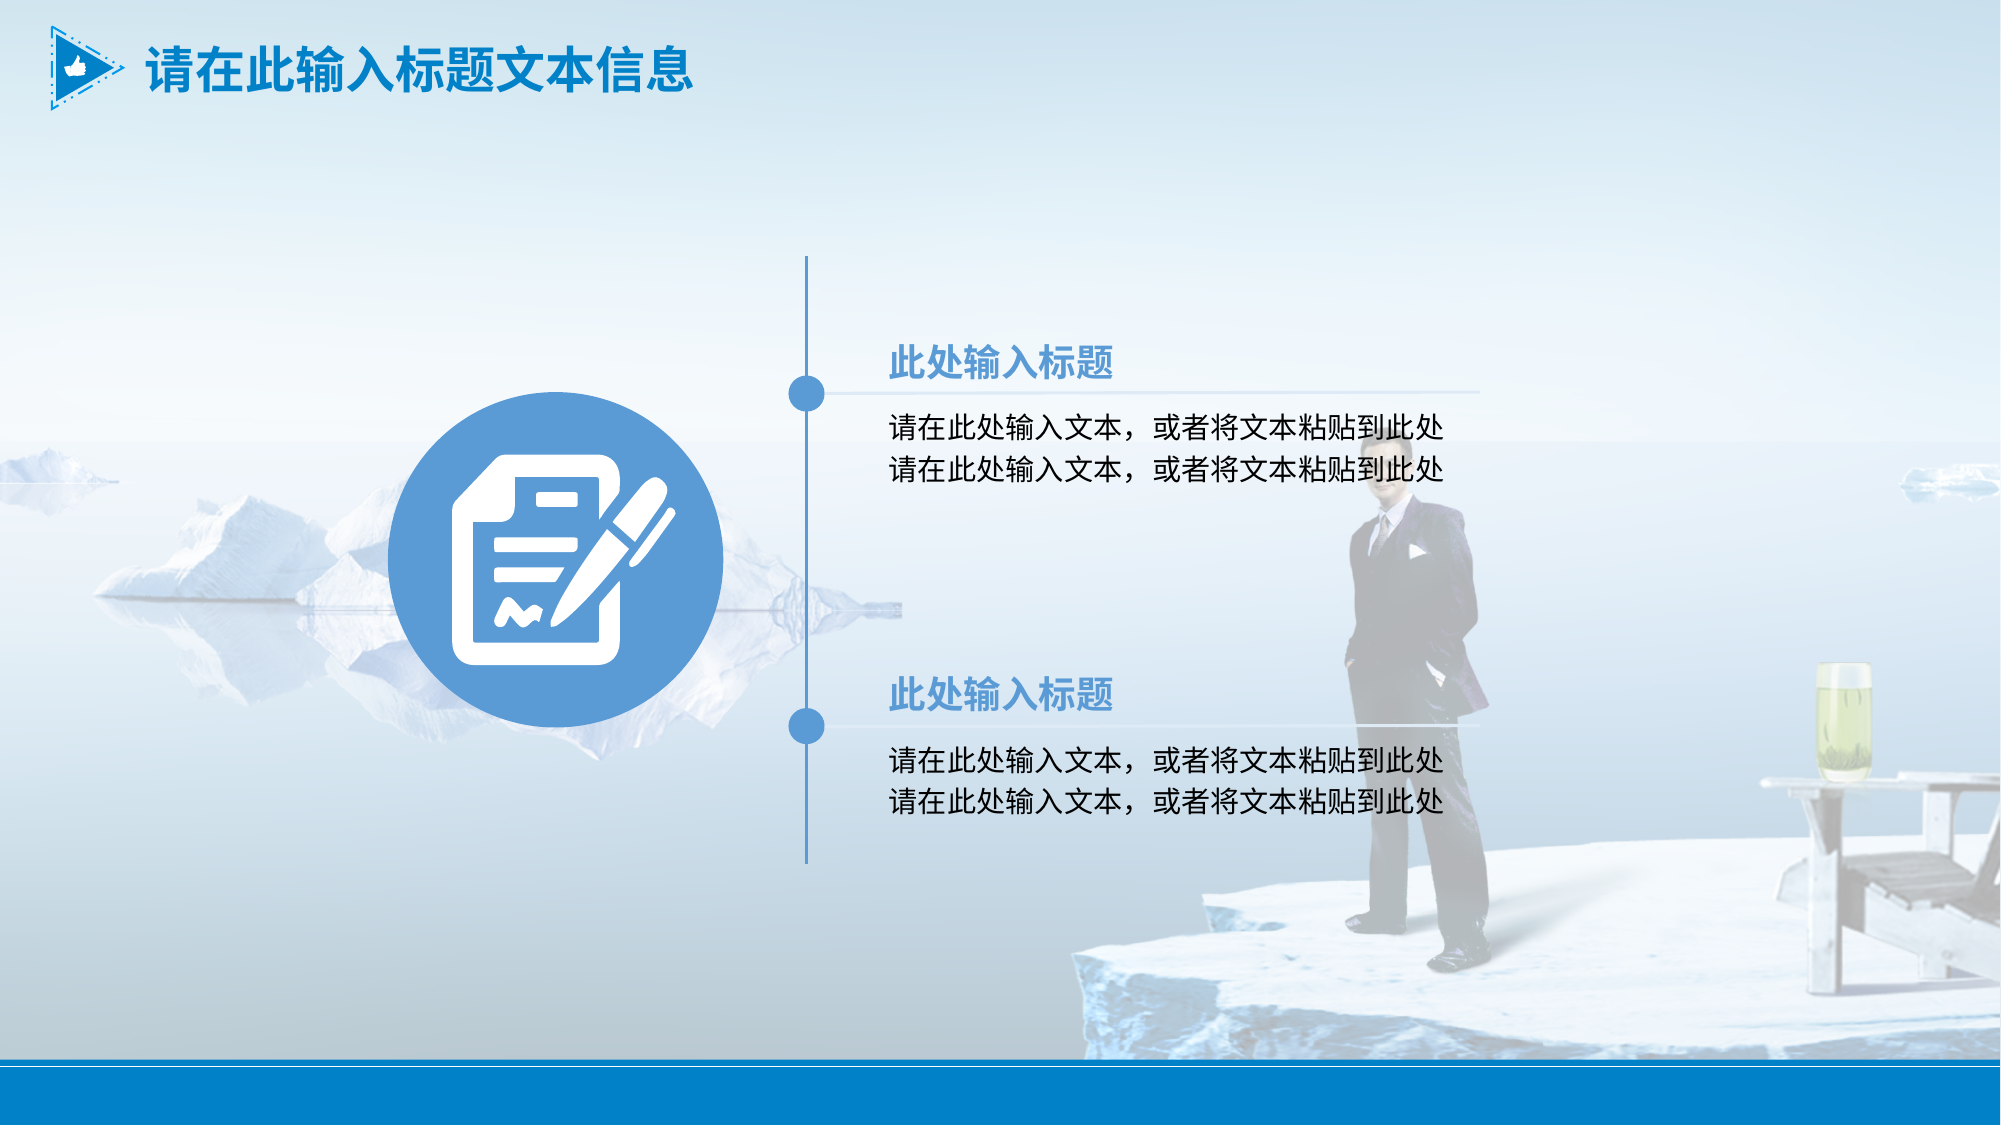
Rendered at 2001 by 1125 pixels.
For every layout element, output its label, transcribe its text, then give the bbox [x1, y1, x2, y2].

text_box [807, 707, 826, 746]
text_box [612, 477, 668, 542]
text_box 请在此处输入文本，或者将文本粘贴到此处 请在此处输入文本，或者将文本粘贴到此处 [873, 727, 1492, 827]
text_box [787, 374, 806, 413]
text_box [787, 707, 806, 746]
text_box [452, 454, 620, 666]
text_box 此处输入标题 [873, 331, 1437, 391]
text_box 请在此处输入文本，或者将文本粘贴到此处 请在此处输入文本，或者将文本粘贴到此处 [873, 394, 1492, 494]
text_box [550, 529, 630, 627]
text_box [386, 391, 725, 729]
text_box [807, 374, 826, 413]
text_box 此处输入标题 [873, 663, 1437, 724]
text_box [629, 507, 676, 567]
